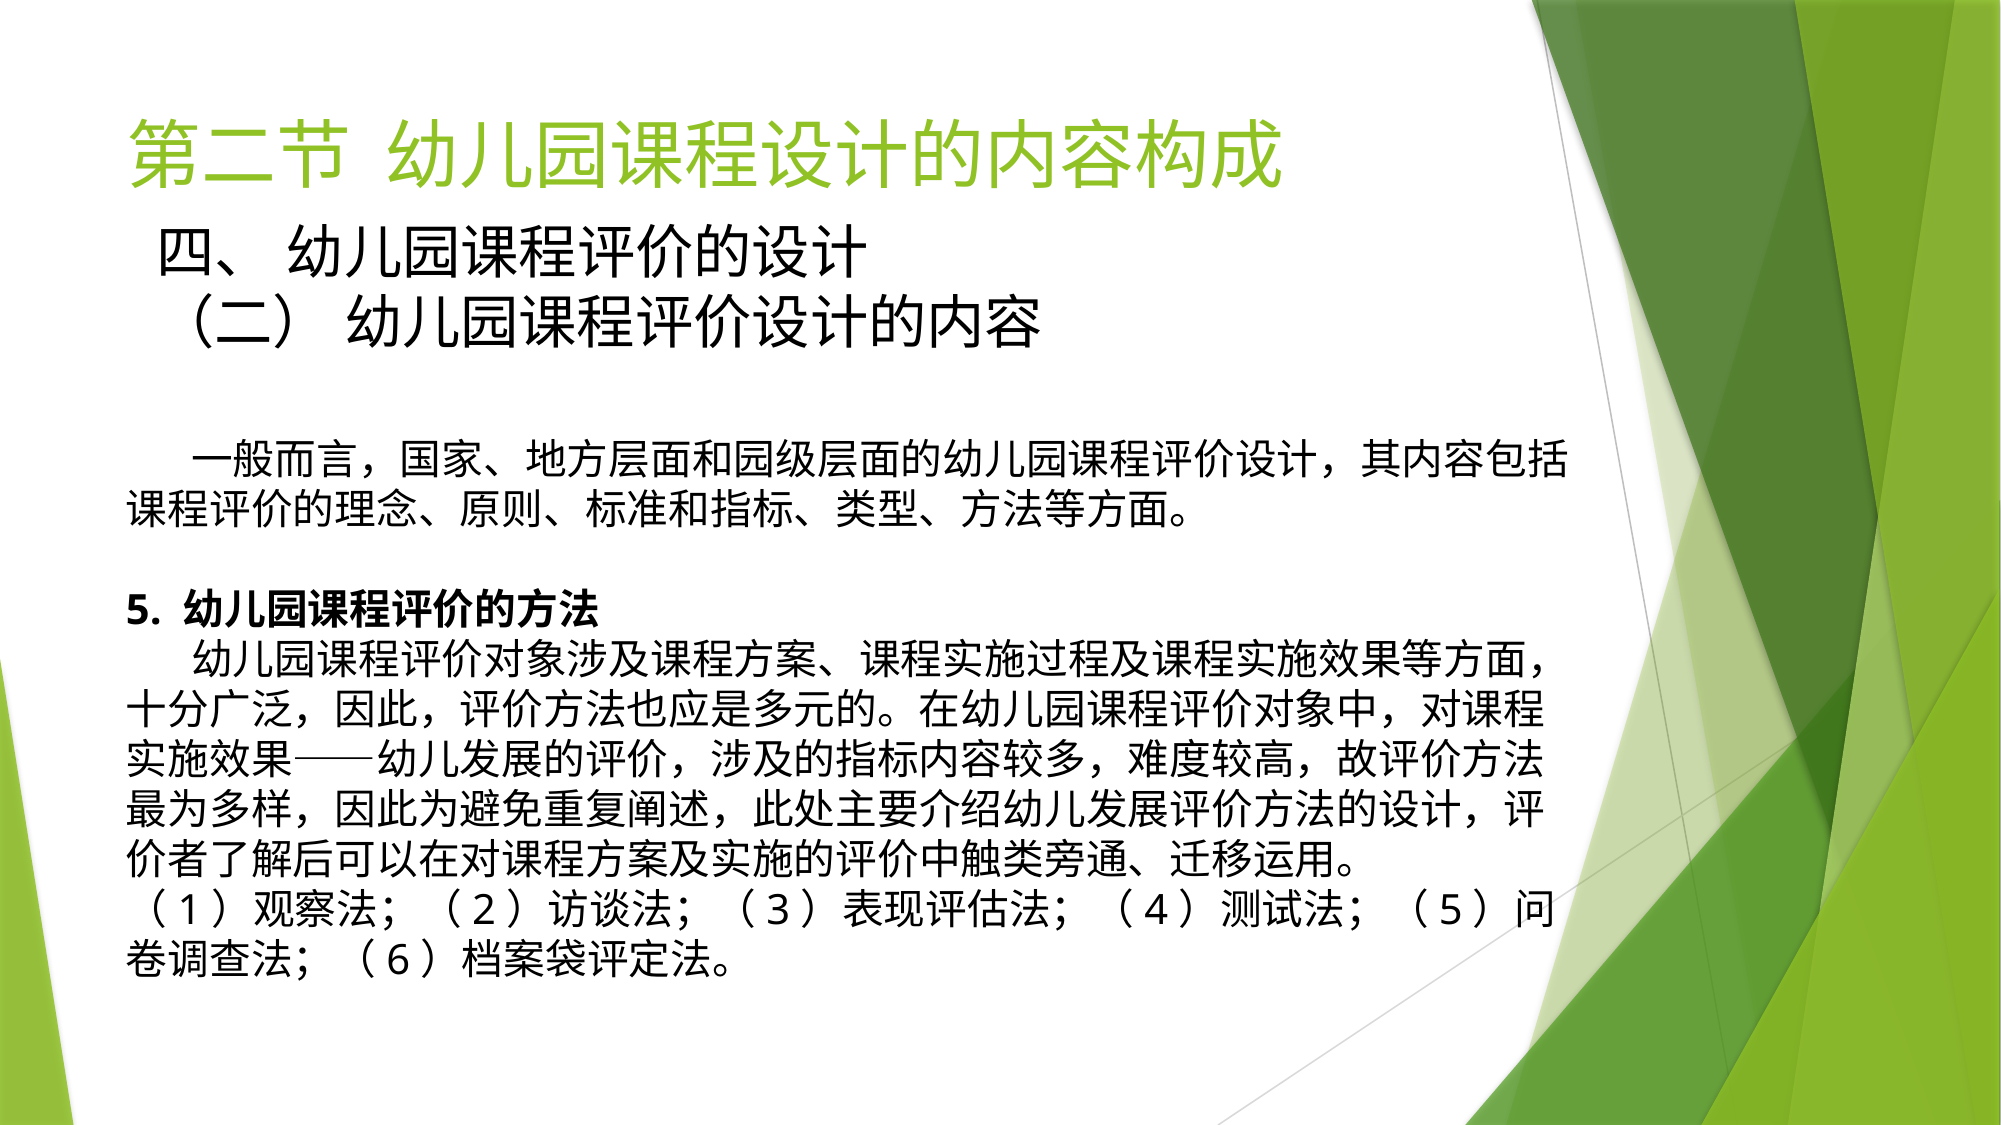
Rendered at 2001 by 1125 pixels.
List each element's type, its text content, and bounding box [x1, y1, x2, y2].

text_box 一般而言，国家、地方层面和园级层面的幼儿园课程评价设计，其内容包括课程评价的理念、原则、标准和指标、类型、方法等方面。 5. 幼儿园课程评价的方法 幼儿园课程评价对象涉及课程方案、课程实施过程及课程实施效果等方面，十分广泛，因此，评价方法也应是多元的。在幼儿园课程评价对象中，对课程实施效果——幼儿发展的评价，涉及的指标内容较多，难度较高，故评价方法最为多样，因此为避免重复阐述，此处主要介绍幼儿发展评价方法的设计，评价者了解后可以在对课程方案及实施的评价中触类旁通、迁移运用。 （1）观察法；（2）访谈法；（3）表现评估法；（4）测试法；（5）问卷调查法；（6）档案袋评定法。 [111, 425, 1596, 990]
text_box 四、 幼儿园课程评价的设计 （二） 幼儿园课程评价设计的内容 [141, 208, 1451, 363]
title 第二节 幼儿园课程设计的内容构成 [111, 99, 1522, 317]
